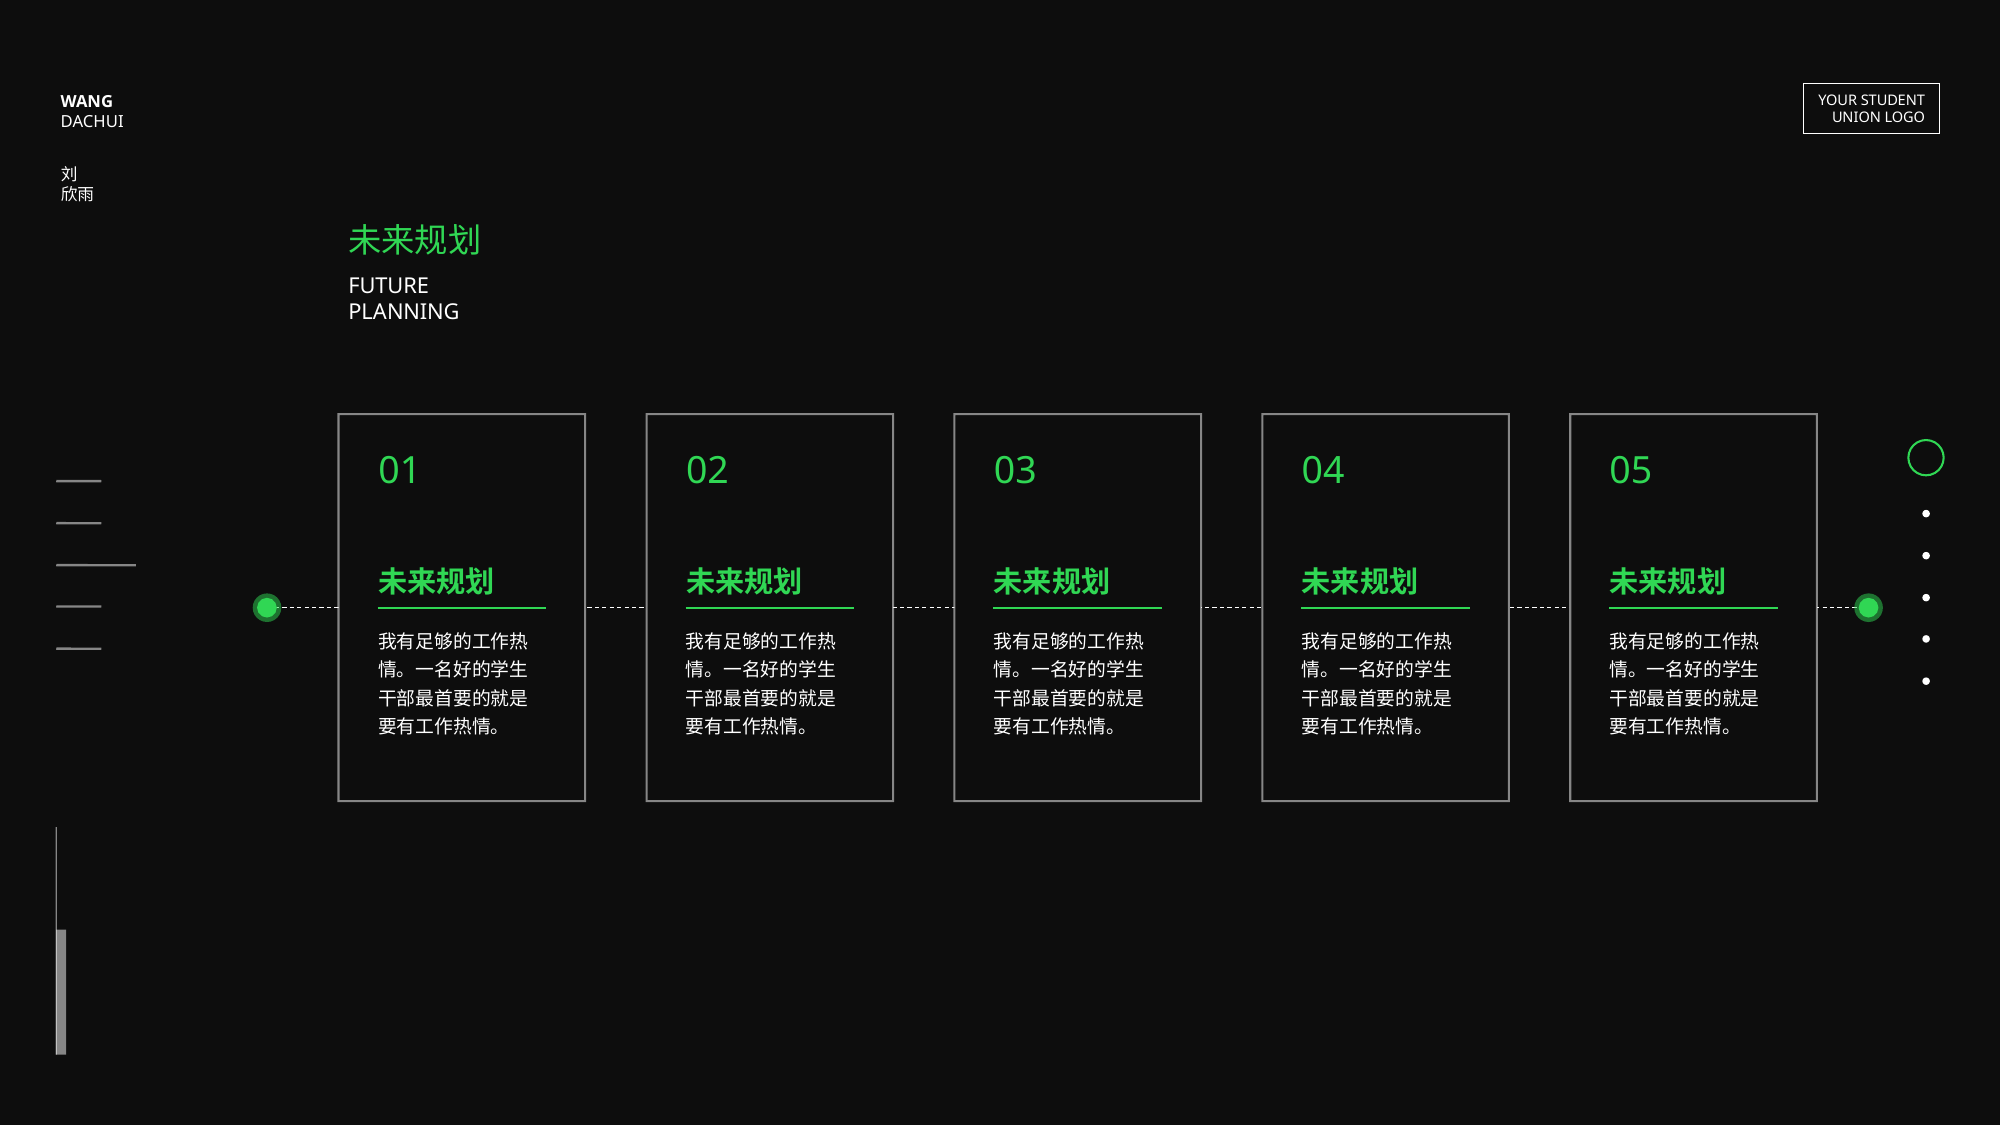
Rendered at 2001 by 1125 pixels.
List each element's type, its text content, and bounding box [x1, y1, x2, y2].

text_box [56, 480, 136, 650]
text_box FUTURE PLANNING [333, 264, 523, 332]
text_box [337, 413, 586, 607]
text_box 未来规划 [1286, 556, 1456, 606]
text_box [1261, 608, 1510, 802]
text_box 我有足够的工作热情。一名好的学生干部最首要的就是要有工作热情。 [979, 616, 1162, 745]
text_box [1854, 593, 1883, 623]
text_box 03 [979, 438, 1067, 499]
text_box 未来规划 [671, 556, 840, 606]
text_box [953, 413, 1202, 607]
text_box [337, 608, 586, 802]
text_box 我有足够的工作热情。一名好的学生干部最首要的就是要有工作热情。 [363, 616, 547, 745]
text_box 未来规划 [333, 211, 502, 264]
text_box [1921, 550, 1931, 561]
text_box [646, 413, 894, 607]
text_box 未来规划 [1594, 556, 1763, 606]
text_box [1921, 592, 1931, 603]
text_box 04 [1286, 438, 1375, 499]
text_box 我有足够的工作热情。一名好的学生干部最首要的就是要有工作热情。 [1594, 616, 1778, 745]
text_box [1261, 413, 1510, 607]
text_box [1907, 438, 1945, 477]
text_box 我有足够的工作热情。一名好的学生干部最首要的就是要有工作热情。 [1286, 616, 1470, 745]
text_box [1921, 634, 1931, 644]
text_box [252, 593, 282, 623]
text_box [56, 827, 67, 1055]
text_box WANG DACHUI [45, 83, 200, 139]
text_box [1921, 676, 1931, 686]
text_box 01 [363, 438, 452, 499]
text_box 刘 欣雨 [46, 156, 126, 212]
text_box YOUR STUDENT UNION LOGO [1803, 83, 1940, 134]
text_box 未来规划 [363, 556, 532, 606]
text_box 02 [671, 438, 759, 499]
text_box [646, 608, 894, 802]
text_box [953, 608, 1202, 802]
text_box 未来规划 [979, 556, 1148, 606]
text_box [1921, 508, 1931, 519]
text_box 我有足够的工作热情。一名好的学生干部最首要的就是要有工作热情。 [671, 616, 854, 745]
text_box [1569, 413, 1818, 607]
text_box 05 [1594, 438, 1683, 499]
text_box [1569, 608, 1818, 802]
